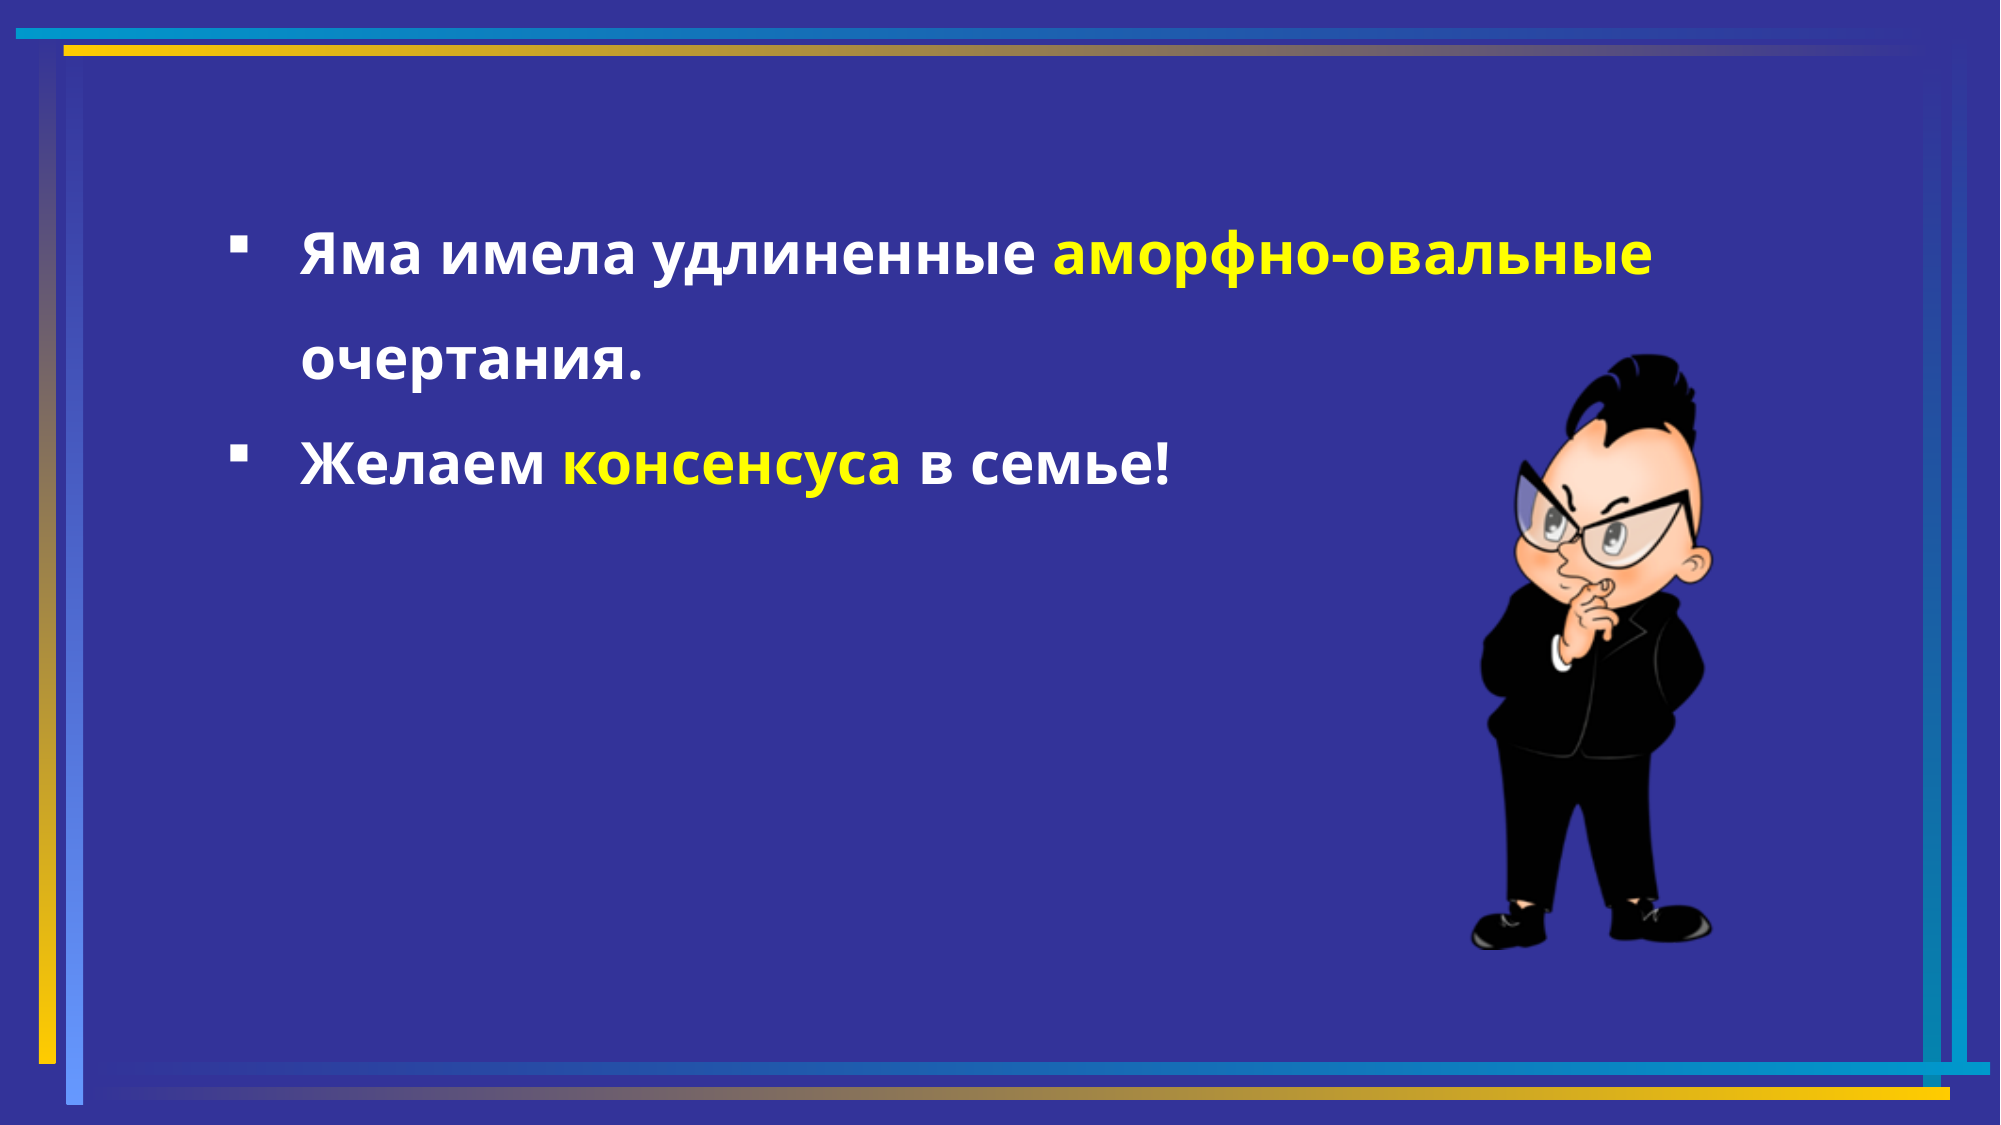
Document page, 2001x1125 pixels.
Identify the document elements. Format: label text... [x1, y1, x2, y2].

text_box Яма имела удлиненные аморфно-овальные очертания. Желаем консенсуса в семье! [210, 173, 1723, 504]
picture [1462, 351, 1723, 950]
picture [1545, 1062, 1552, 1075]
